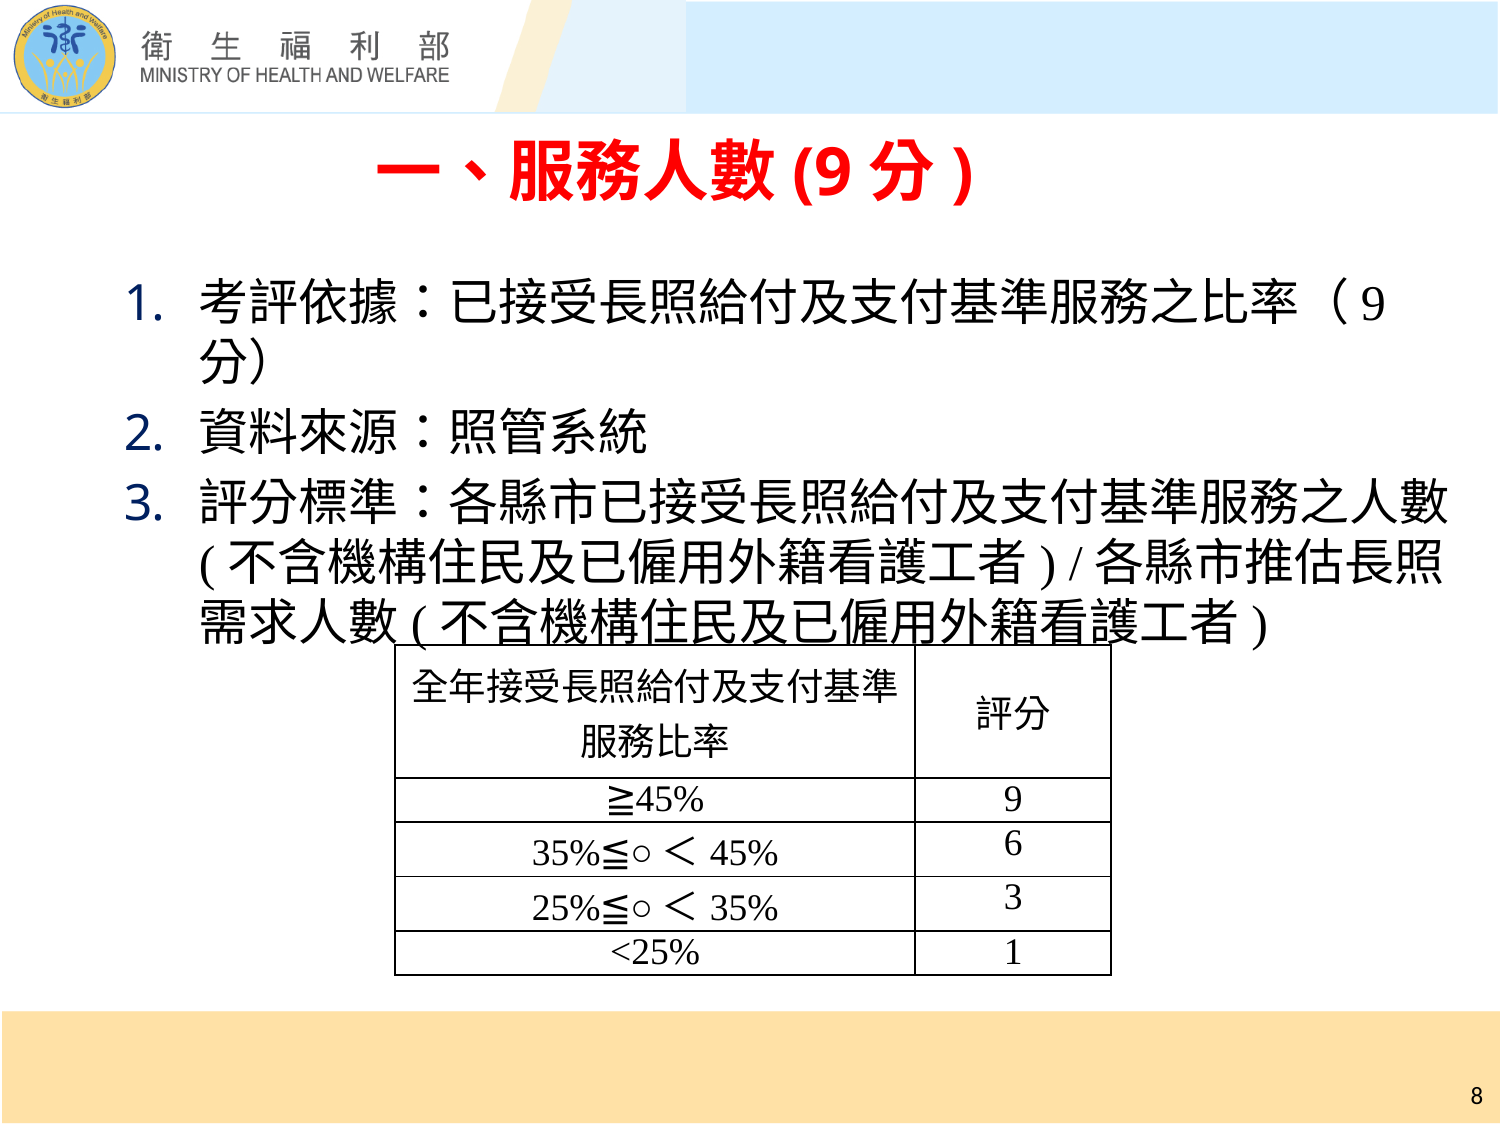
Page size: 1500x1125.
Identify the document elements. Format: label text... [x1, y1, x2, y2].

table_cell <25% [396, 932, 914, 974]
table_cell 9 [916, 779, 1110, 821]
list 考評依據：已接受長照給付及支付基準服務之比率（9分） 資料來源：照管系統 評分標準：各縣市已接受長照給付及支付基準服務之人數 (不含機構住民及已僱用外籍看護工者) /各縣市推估長照需求人數(不含機構住民及已僱用外籍看護工者) [41, 262, 1465, 936]
table_cell ≧45% [396, 779, 914, 821]
table_cell 25%≦○＜35% [396, 877, 914, 930]
table_header 評分 [916, 646, 1110, 777]
title 一、服務人數(9分) [0, 69, 1350, 268]
table_cell 6 [916, 823, 1110, 876]
table_header 全年接受長照給付及支付基準服務比率 [396, 646, 914, 777]
table_cell 1 [916, 932, 1110, 974]
slide_number 8 [1373, 1065, 1499, 1125]
table_cell 3 [916, 877, 1110, 930]
table_cell 35%≦○＜45% [396, 823, 914, 876]
picture [0, 0, 686, 69]
